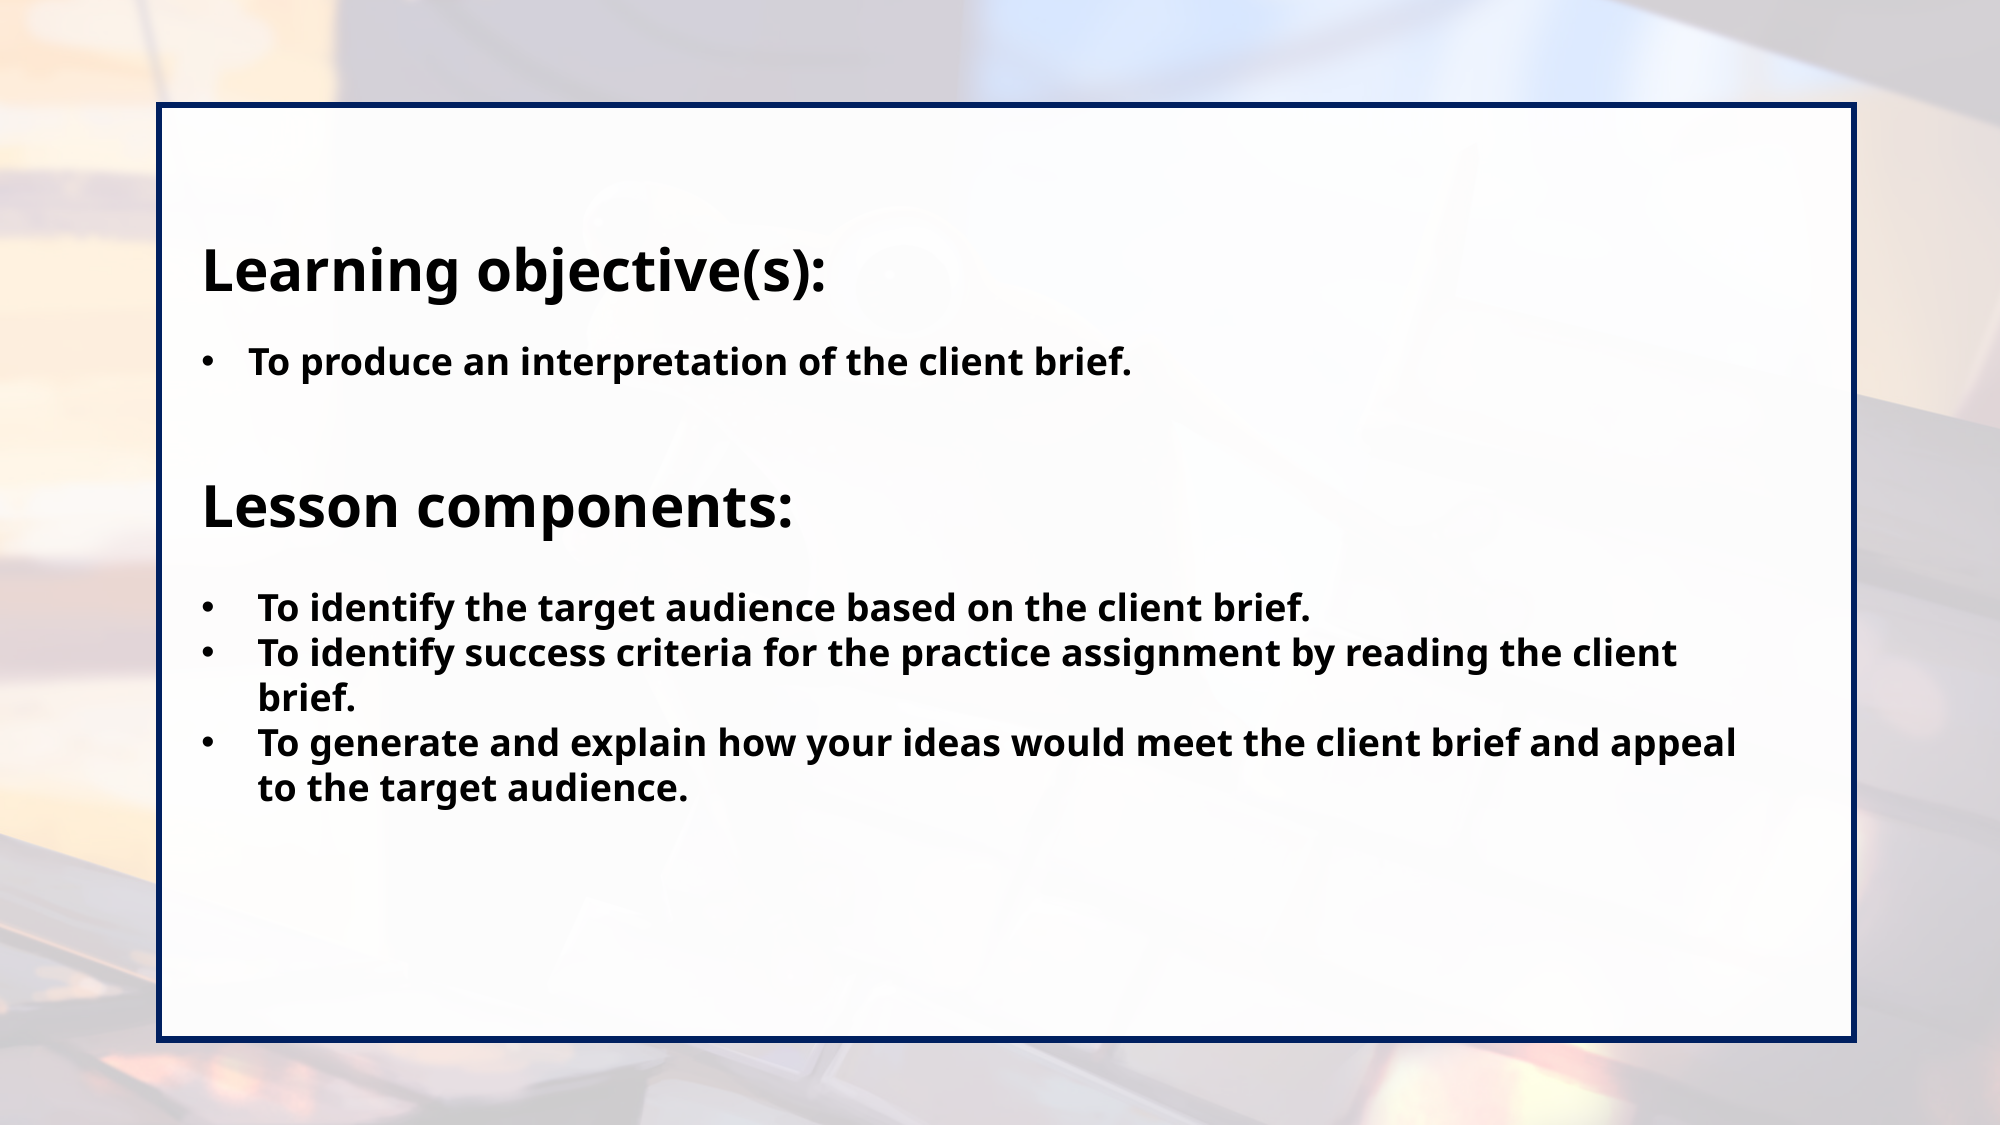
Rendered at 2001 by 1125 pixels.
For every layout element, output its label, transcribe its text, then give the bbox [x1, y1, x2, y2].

text_box Lesson components: To identify the target audience based on the client brief. To identify success criteria for the practice assignment by reading the client brief. To generate and explain how your ideas would meet the client brief and appeal to the target audience. [186, 461, 1768, 817]
text_box [158, 104, 1855, 1041]
text_box Learning objective(s): To produce an interpretation of the client brief. [186, 225, 1762, 391]
